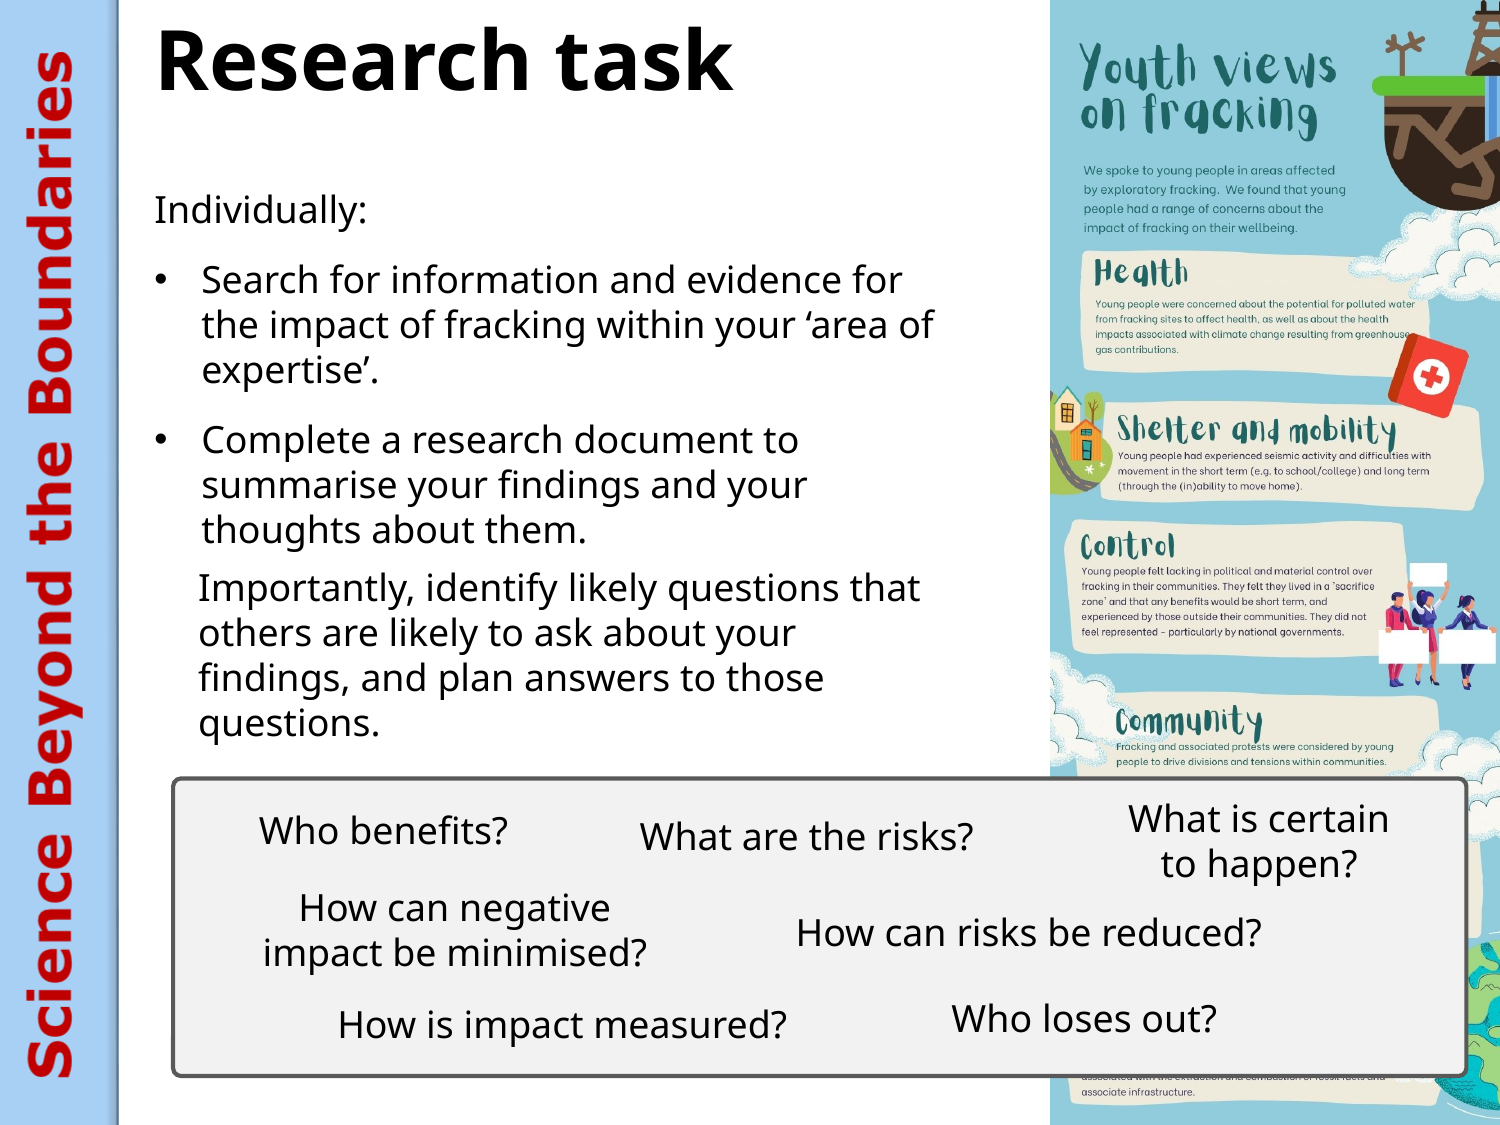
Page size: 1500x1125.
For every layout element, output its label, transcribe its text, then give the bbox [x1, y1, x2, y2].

picture [0, 0, 121, 1125]
picture [1050, 0, 1500, 1125]
text_box Individually: Search for information and evidence for the impact of fracking within your ‘area of expertise’. Complete a research document to summarise your findings and your thoughts about them. Importantly, identify likely questions that others are likely to ask about your findings, and plan answers to those questions. [139, 178, 969, 751]
text_box Research task [139, 0, 1050, 115]
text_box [173, 778, 1467, 1076]
